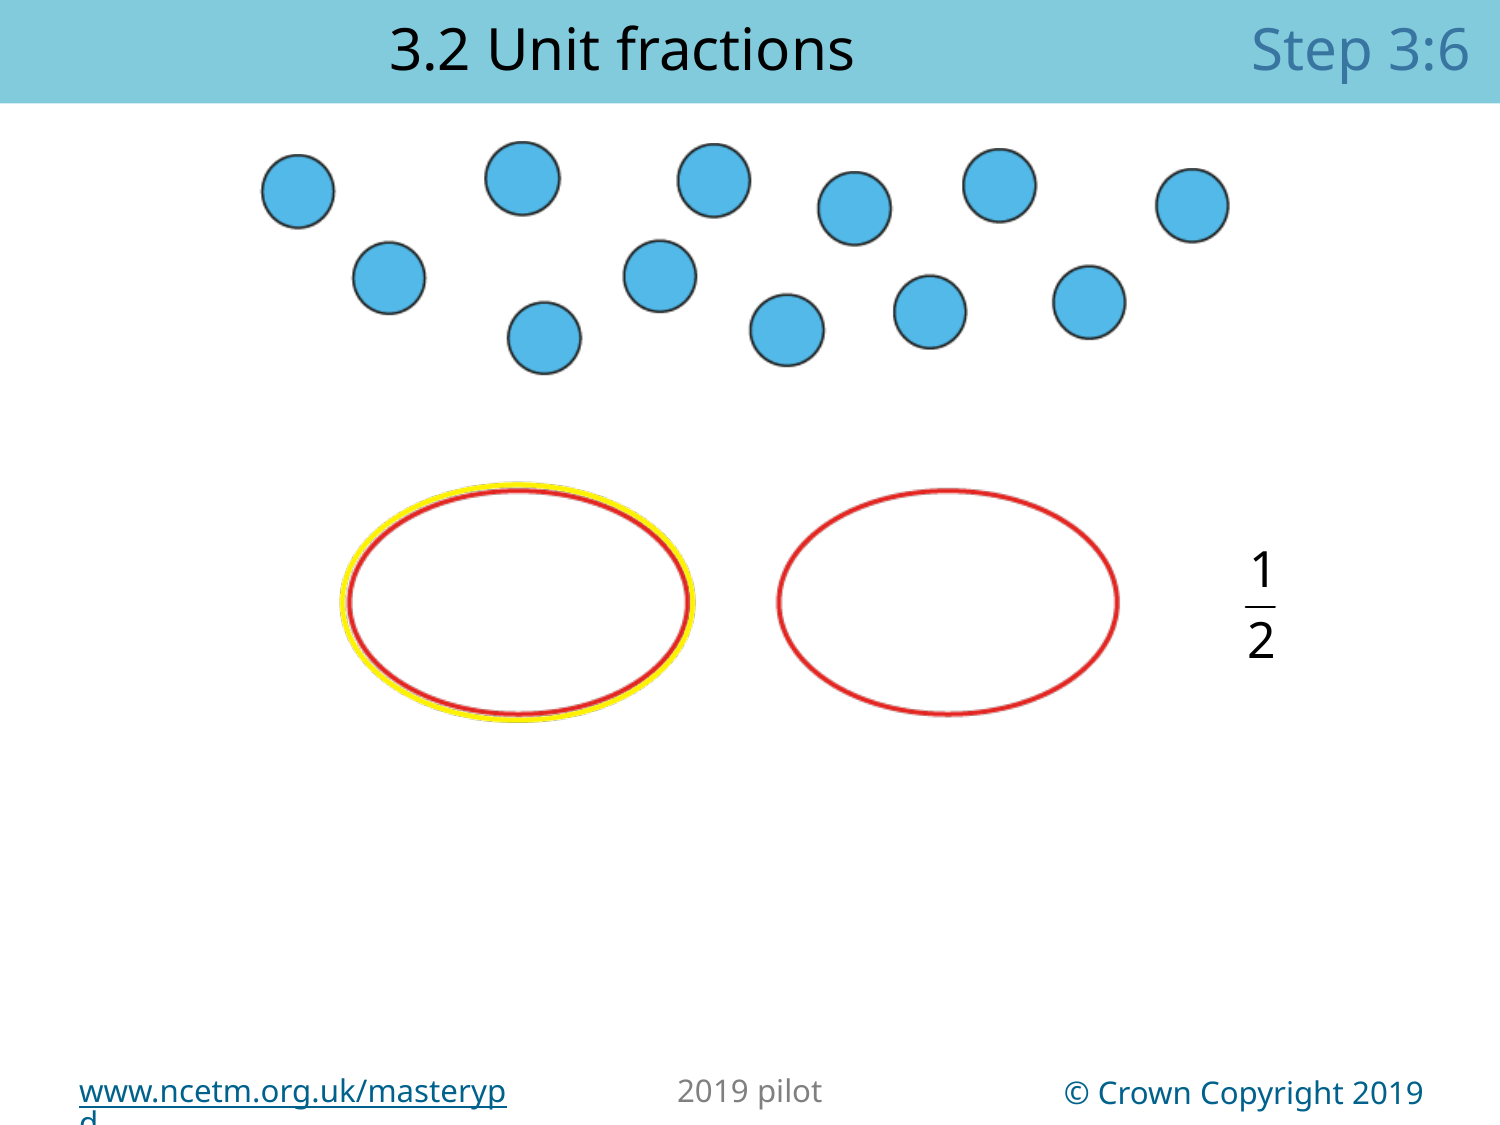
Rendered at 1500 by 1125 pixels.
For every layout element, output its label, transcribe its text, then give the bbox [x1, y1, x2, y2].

picture [742, 290, 833, 372]
picture [308, 461, 1128, 735]
picture [667, 136, 761, 227]
picture [496, 293, 589, 380]
picture [1046, 263, 1138, 345]
picture [953, 140, 1046, 232]
picture [257, 146, 341, 233]
list 3.2 Unit fractions Step 3:6 [0, 0, 1500, 104]
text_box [1241, 544, 1280, 664]
picture [348, 233, 432, 320]
picture [613, 236, 707, 318]
picture [809, 163, 900, 255]
picture [1149, 161, 1241, 252]
picture [884, 271, 976, 353]
picture [483, 134, 568, 225]
